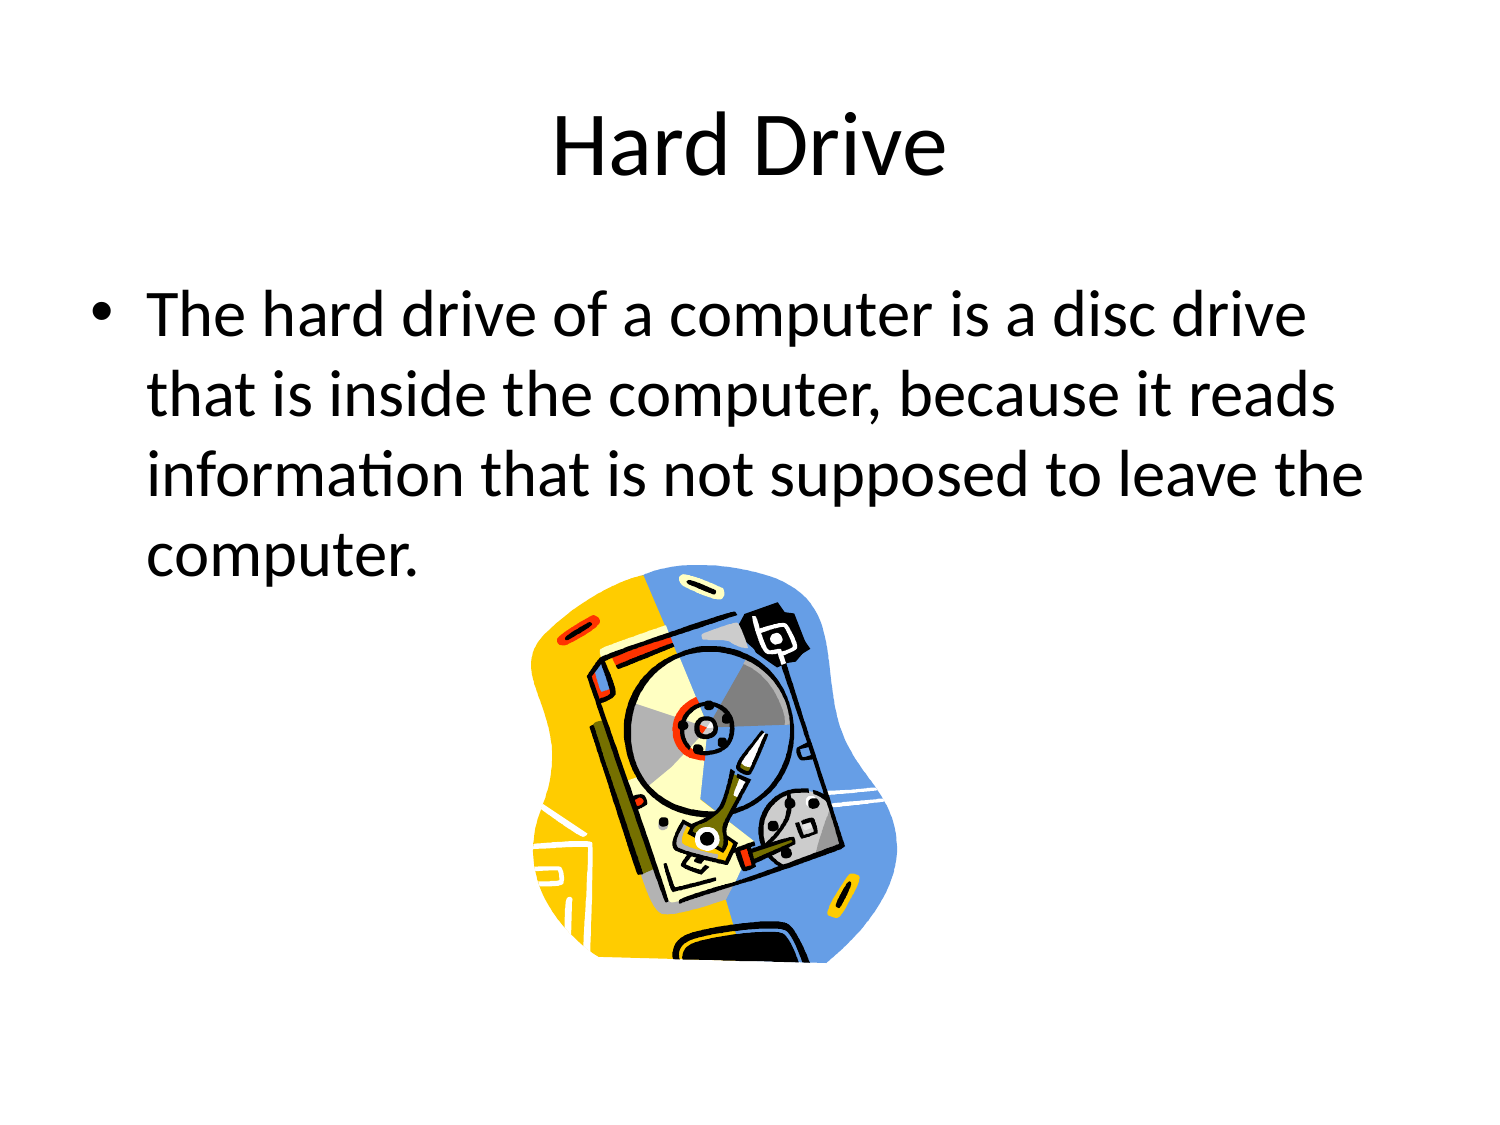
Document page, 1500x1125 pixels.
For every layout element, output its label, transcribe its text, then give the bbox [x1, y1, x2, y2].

title Hard Drive [75, 45, 1425, 233]
list The hard drive of a computer is a disc drive that is inside the computer, because it reads information that is not supposed to leave the computer. [75, 262, 1425, 1005]
picture [524, 558, 904, 970]
